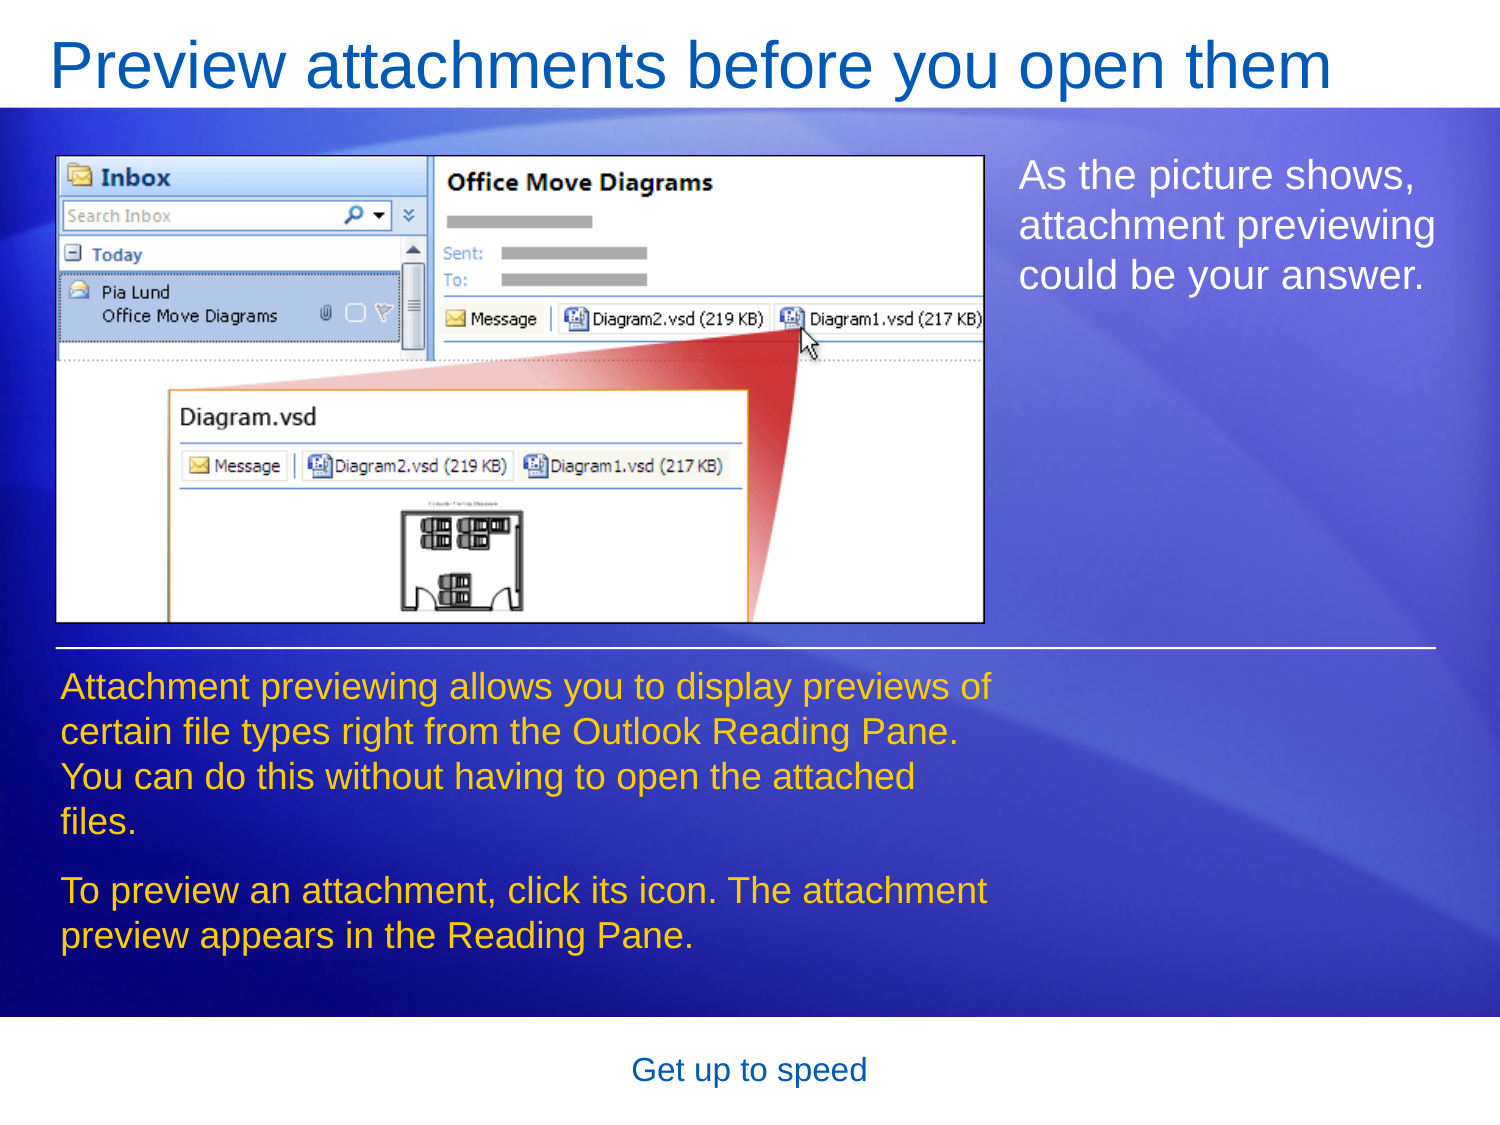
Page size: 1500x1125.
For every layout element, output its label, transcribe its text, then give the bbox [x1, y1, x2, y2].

text_box Attachment previewing allows you to display previews of certain file types right from the Outlook Reading Pane. You can do this without having to open the attached files. To preview an attachment, click its icon. The attachment preview appears in the Reading Pane. [45, 655, 1018, 1001]
text_box As the picture shows, attachment previewing could be your answer. [1003, 140, 1454, 315]
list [55, 155, 985, 624]
title Preview attachments before you open them [34, 11, 1352, 114]
footer Get up to speed [445, 1016, 1055, 1096]
picture [0, 108, 1500, 1017]
